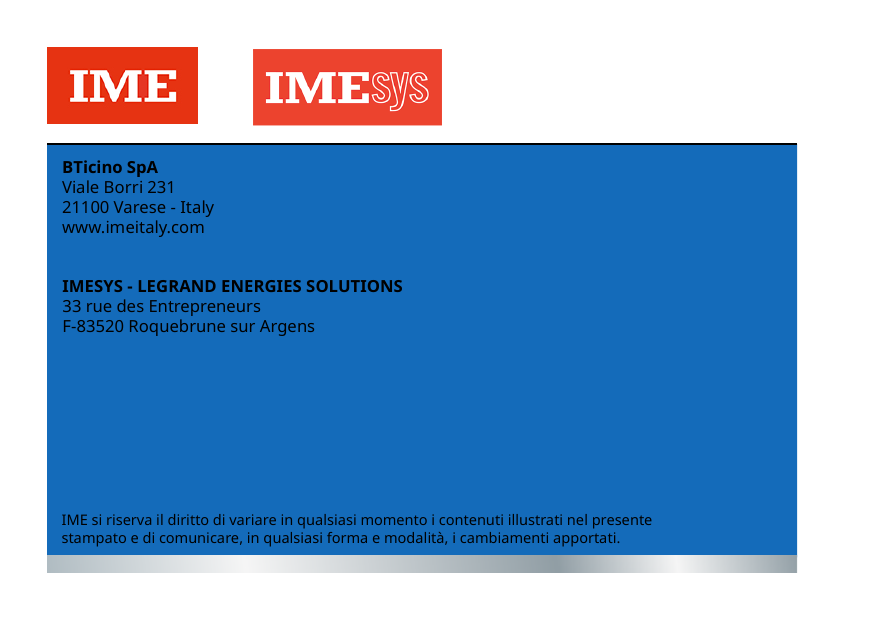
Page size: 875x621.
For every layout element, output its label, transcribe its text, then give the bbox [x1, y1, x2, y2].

picture [46, 554, 798, 573]
text_box BTicino SpA Viale Borri 231 21100 Varese - Italy www.imeitaly.com [47, 152, 397, 245]
picture [252, 48, 443, 127]
picture [46, 46, 198, 125]
text_box [47, 150, 798, 554]
text_box IME si riserva il diritto di variare in qualsiasi momento i contenuti illustrati nel presente stampato e di comunicare, in qualsiasi forma e modalità, i cambiamenti apportati. [46, 503, 694, 554]
text_box IMESYS - LEGRAND ENERGIES SOLUTIONS 33 rue des Entrepreneurs F-83520 Roquebrune sur Argens [47, 268, 454, 364]
